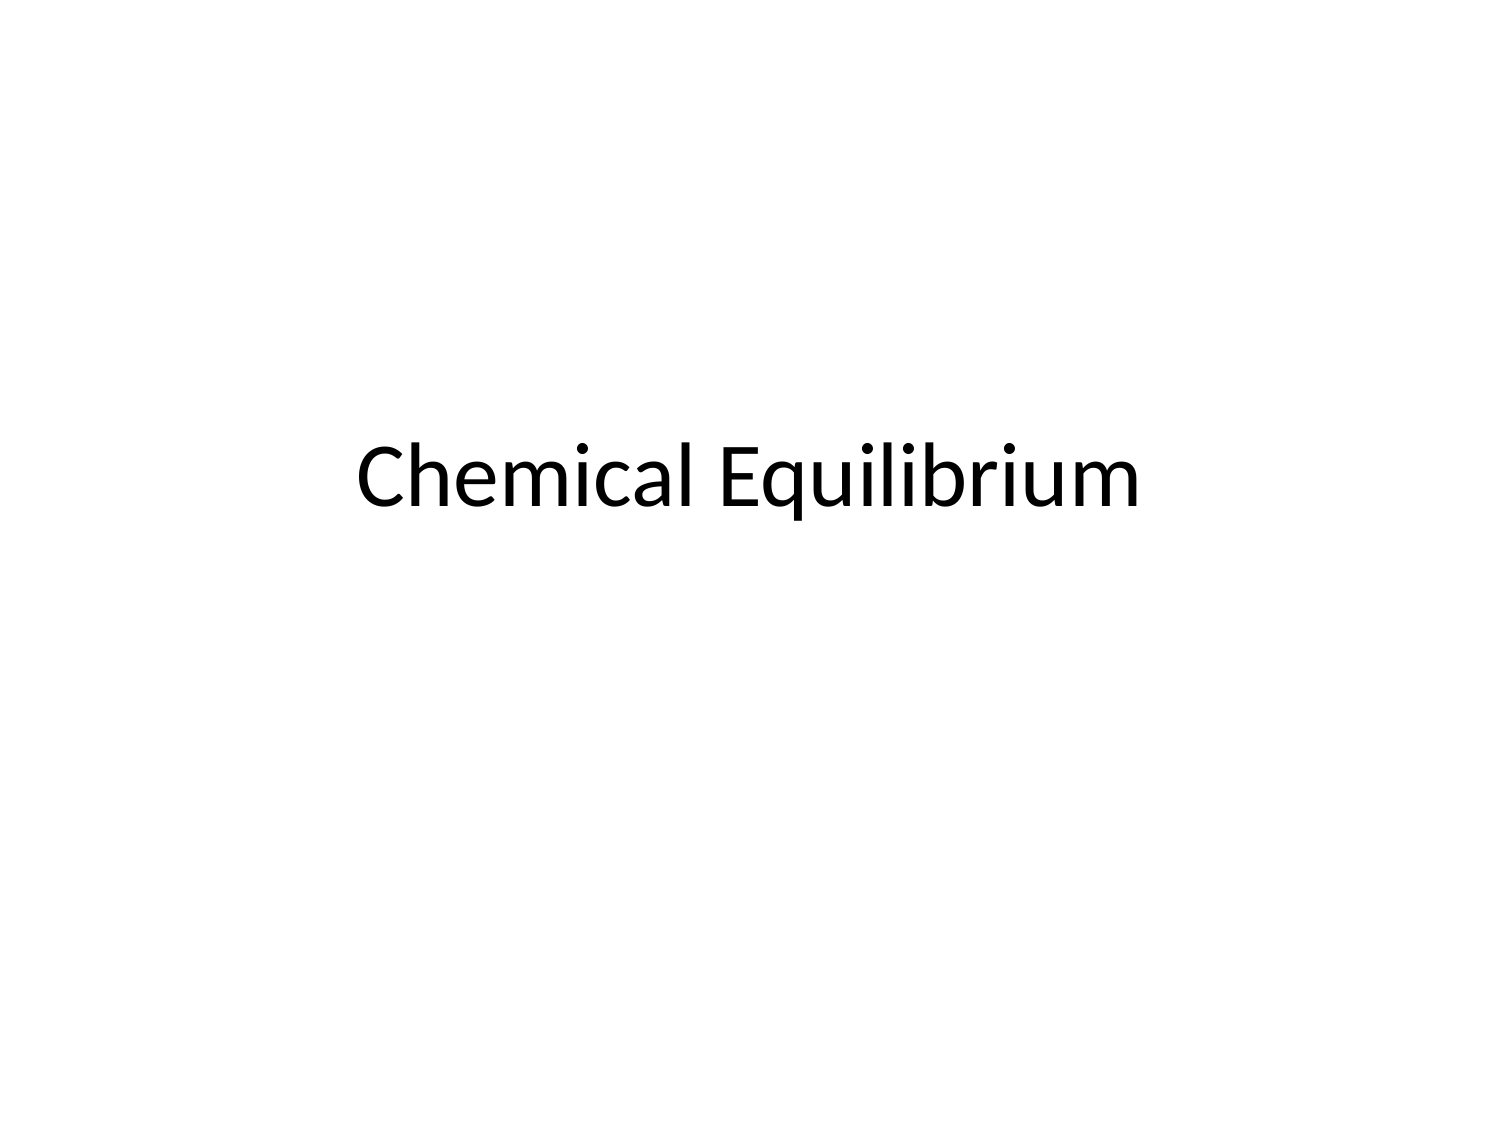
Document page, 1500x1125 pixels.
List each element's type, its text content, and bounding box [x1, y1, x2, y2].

title Chemical Equilibrium [112, 349, 1388, 591]
